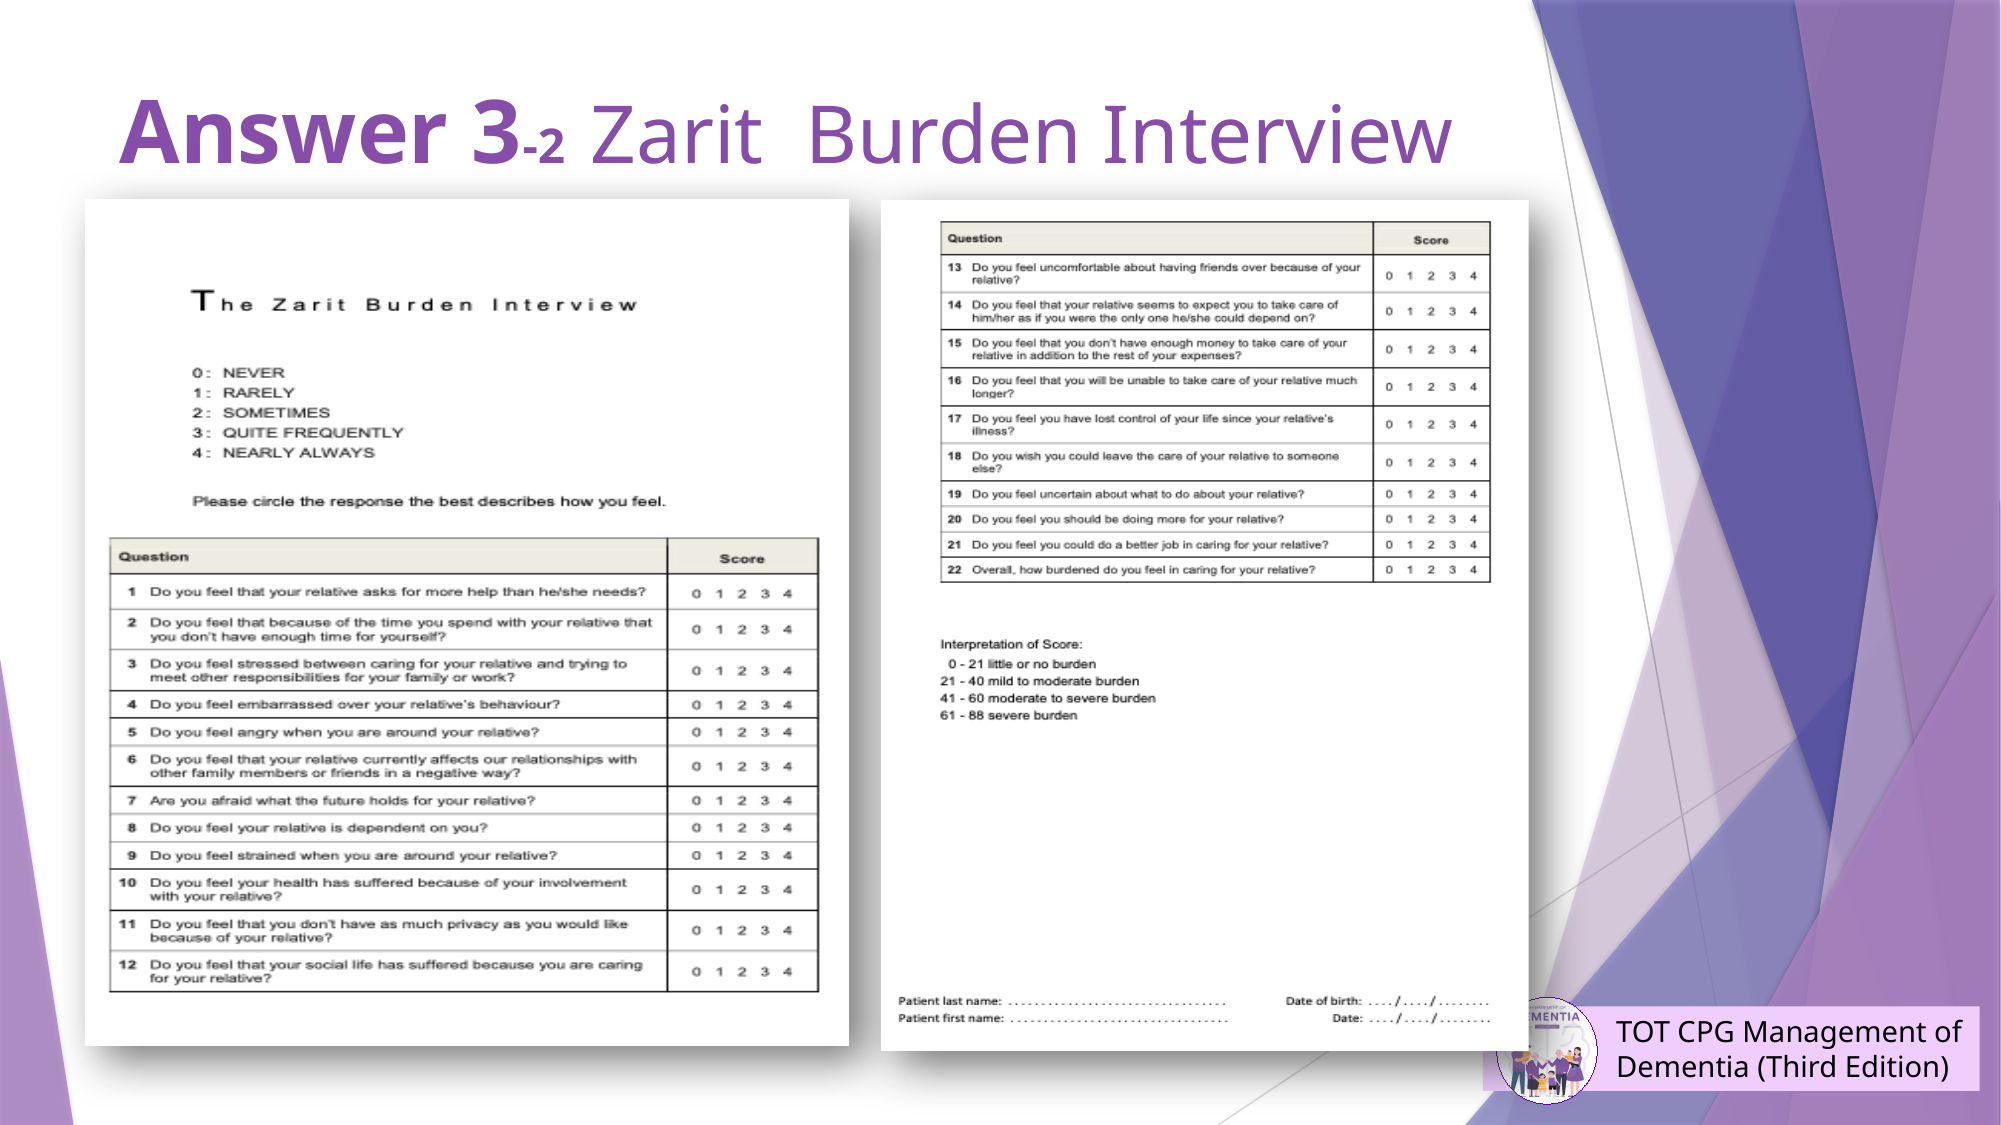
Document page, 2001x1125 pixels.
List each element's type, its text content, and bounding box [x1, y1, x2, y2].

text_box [1482, 996, 1981, 1105]
picture [880, 200, 1530, 1052]
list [84, 198, 850, 1047]
title Answer 3-2 Zarit Burden Interview Scale [104, 67, 1615, 285]
